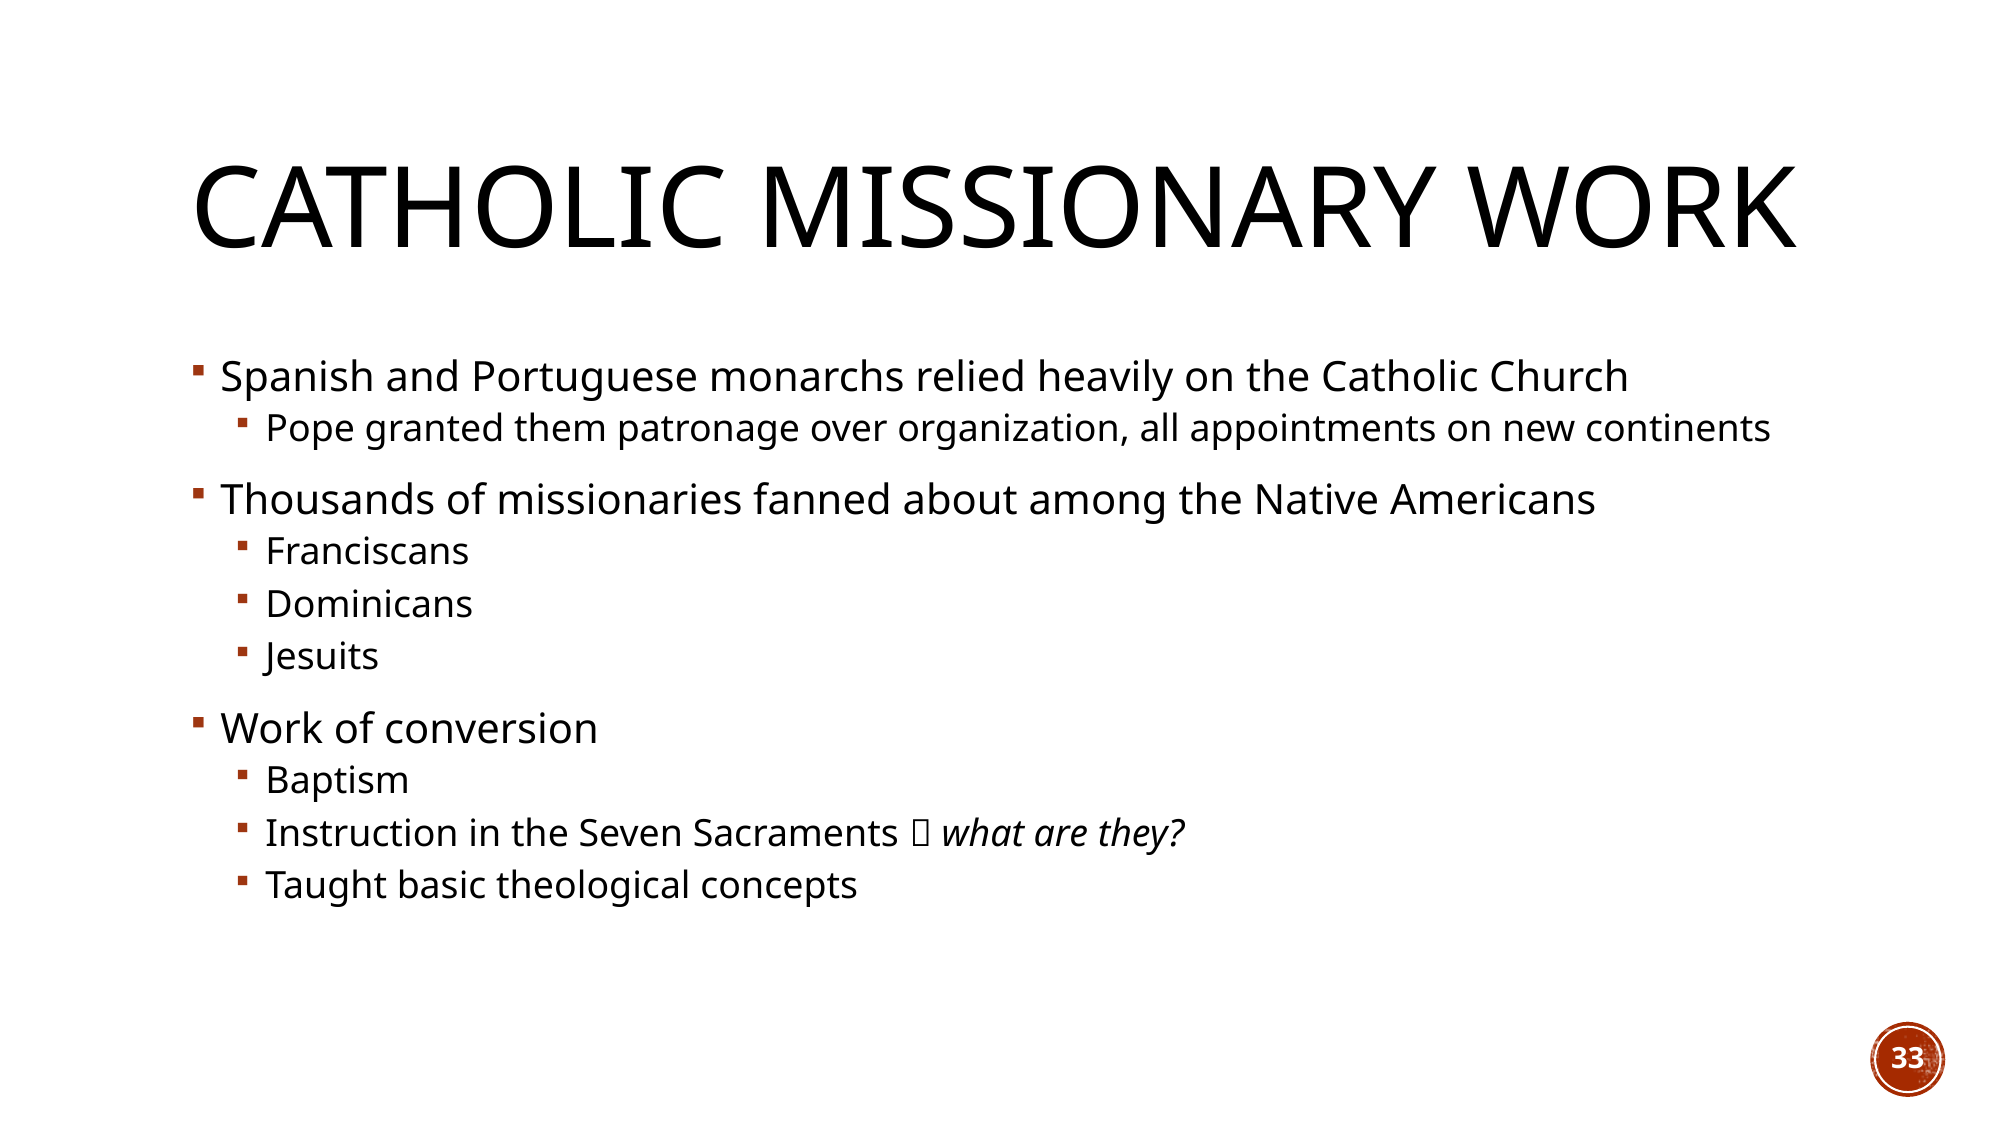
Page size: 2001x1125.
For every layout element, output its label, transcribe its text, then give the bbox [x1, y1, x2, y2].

title Catholic Missionary work [175, 79, 1826, 344]
list Spanish and Portuguese monarchs relied heavily on the Catholic Church Pope granted them patronage over organization, all appointments on new continents Thousands of missionaries fanned about among the Native Americans Franciscans Dominicans Jesuits Work of conversion Baptism Instruction in the Seven Sacraments  what are they? Taught basic theological concepts [175, 348, 1826, 1013]
slide_number 33 [1855, 1028, 1961, 1089]
